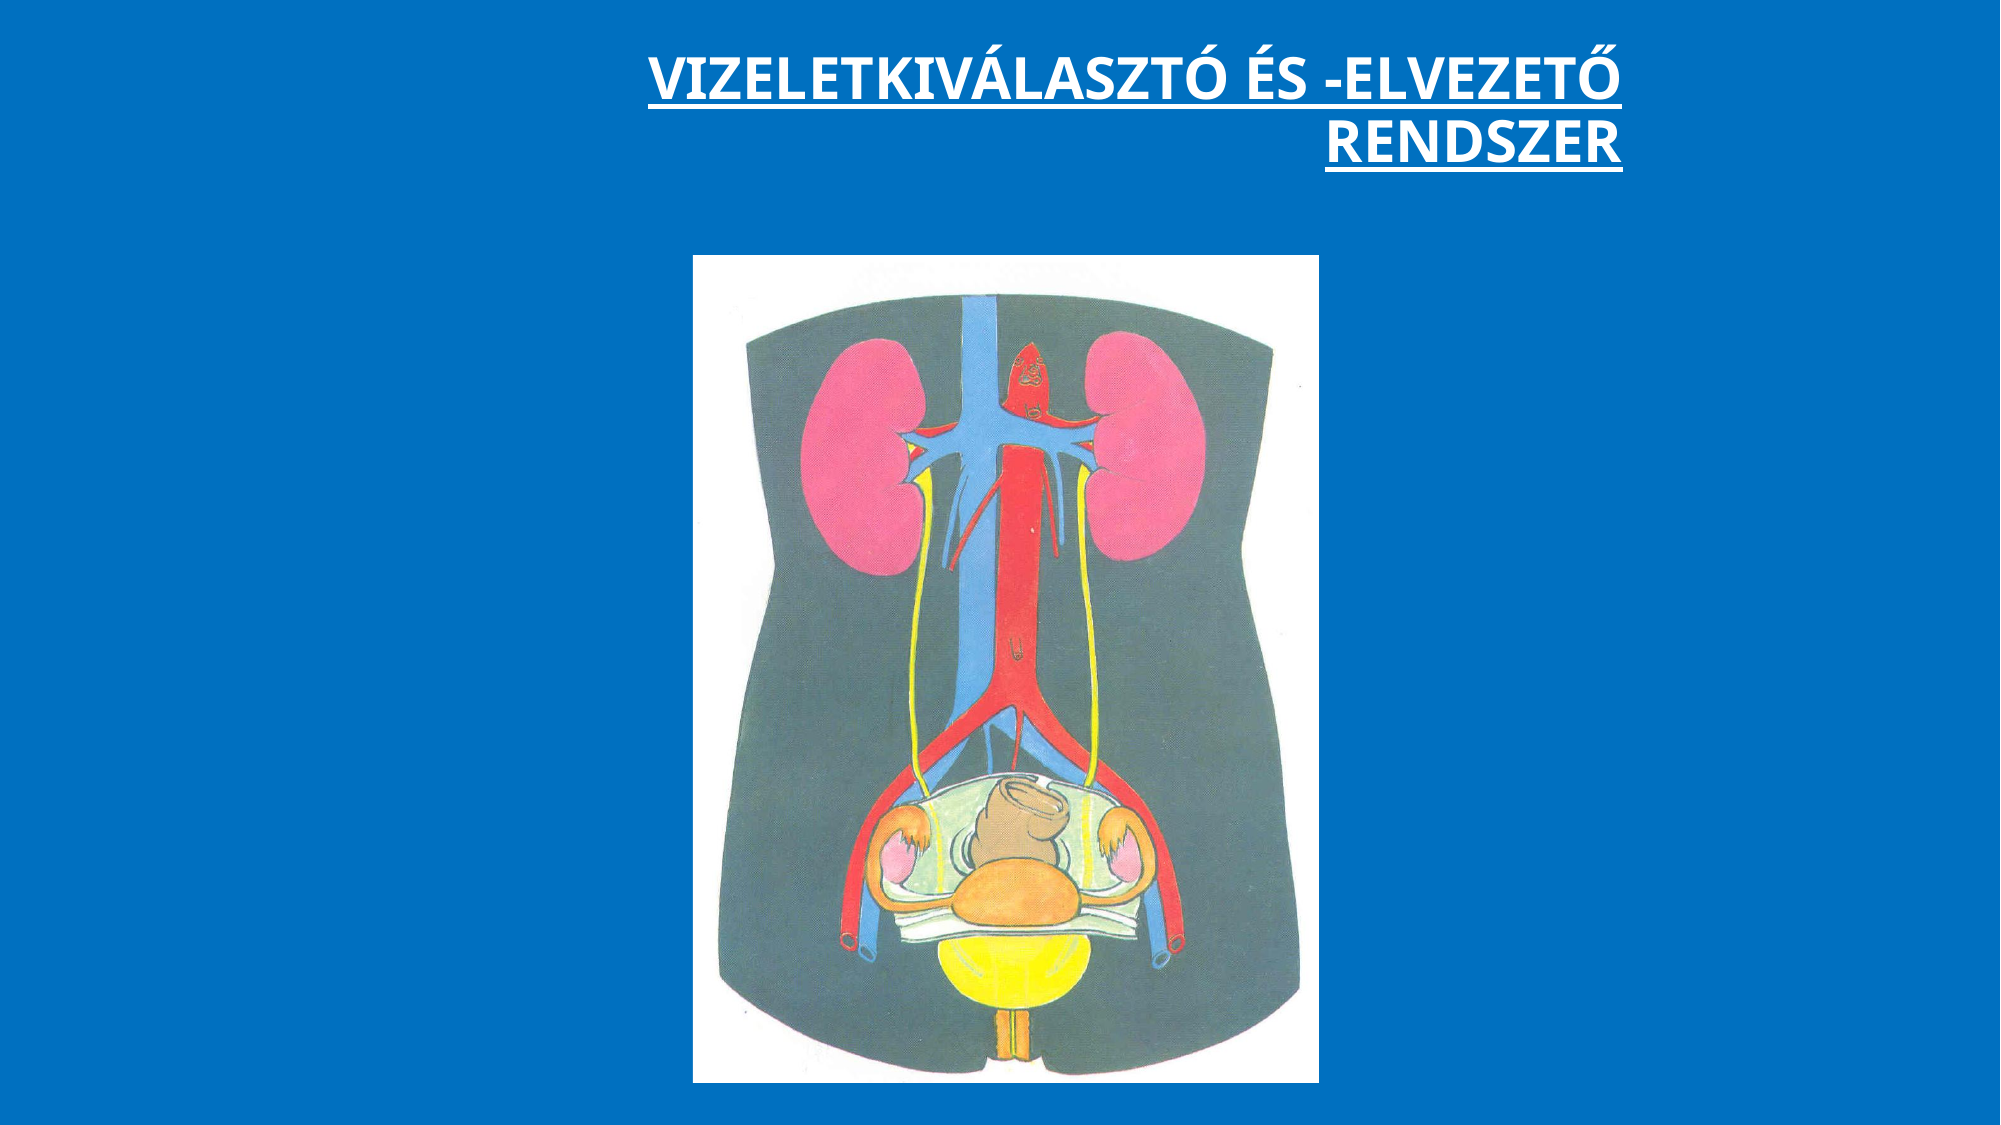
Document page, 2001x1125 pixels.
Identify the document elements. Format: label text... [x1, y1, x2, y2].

picture [692, 255, 1320, 1083]
title VIZELETKIVÁLASZTÓ ÉS -ELVEZETŐ RENDSZER [362, 37, 1638, 188]
